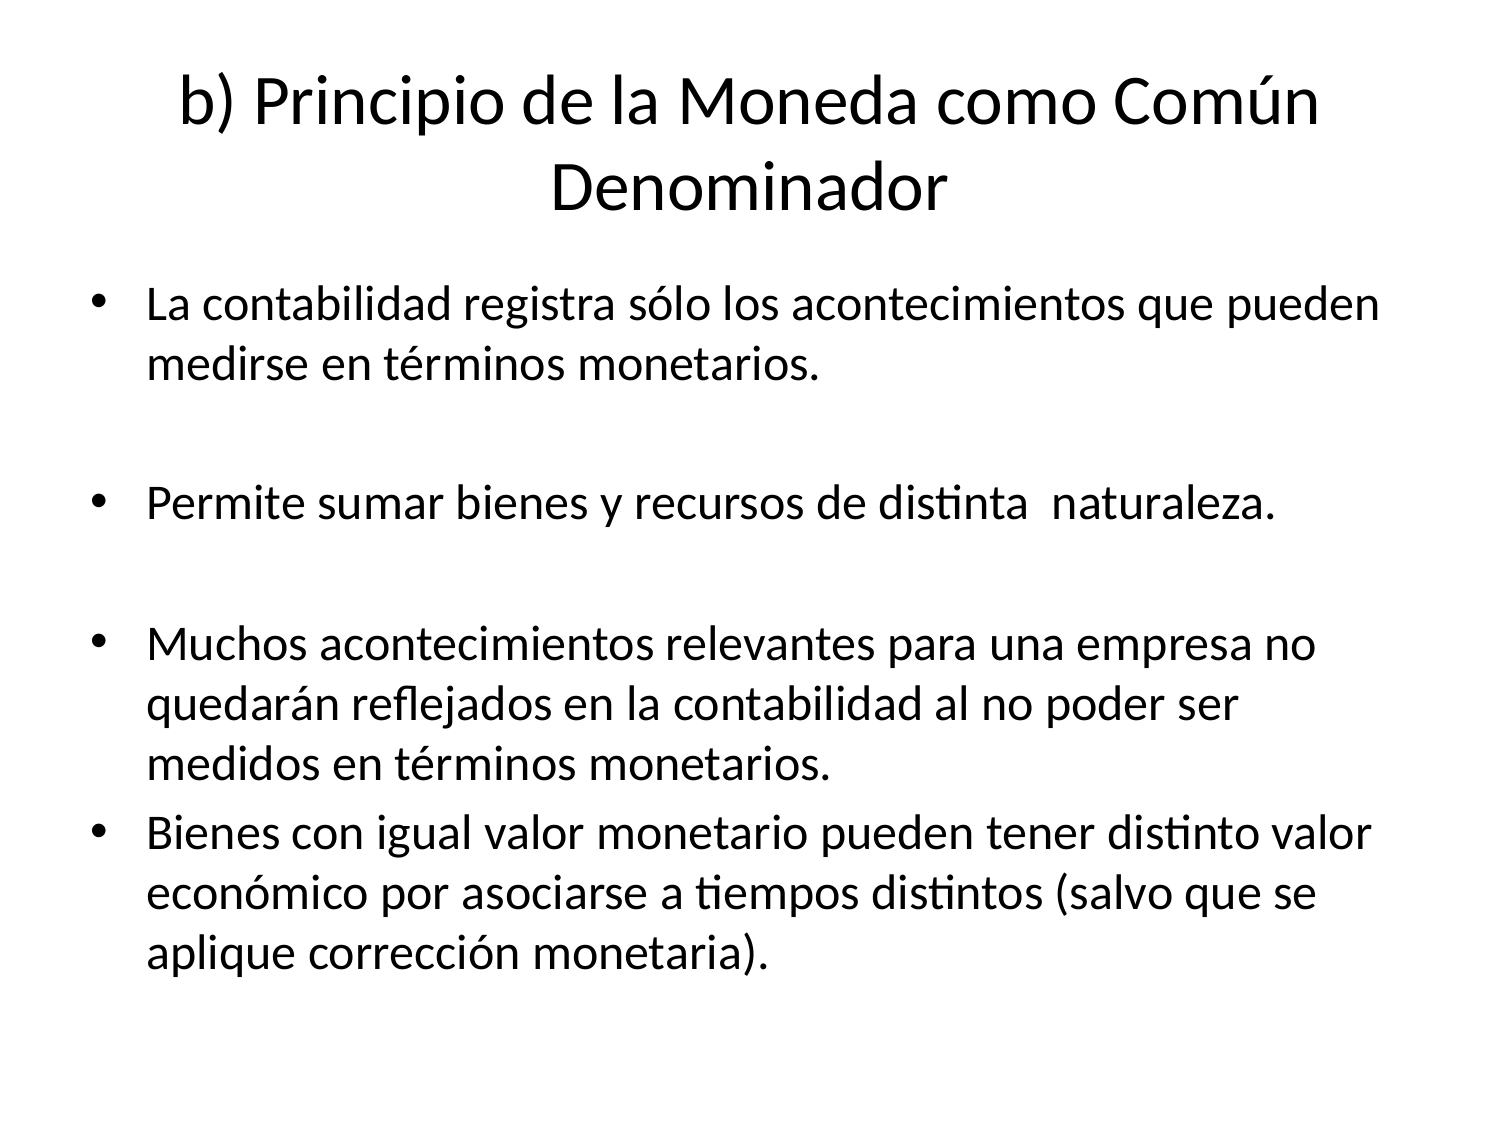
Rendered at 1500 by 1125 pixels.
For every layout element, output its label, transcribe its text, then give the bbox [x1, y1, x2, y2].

list La contabilidad registra sólo los acontecimientos que pueden medirse en términos monetarios. Permite sumar bienes y recursos de distinta naturaleza. Muchos acontecimientos relevantes para una empresa no quedarán reflejados en la contabilidad al no poder ser medidos en términos monetarios. Bienes con igual valor monetario pueden tener distinto valor económico por asociarse a tiempos distintos (salvo que se aplique corrección monetaria). [75, 262, 1425, 1005]
title b) Principio de la Moneda como Común Denominador [75, 45, 1425, 233]
